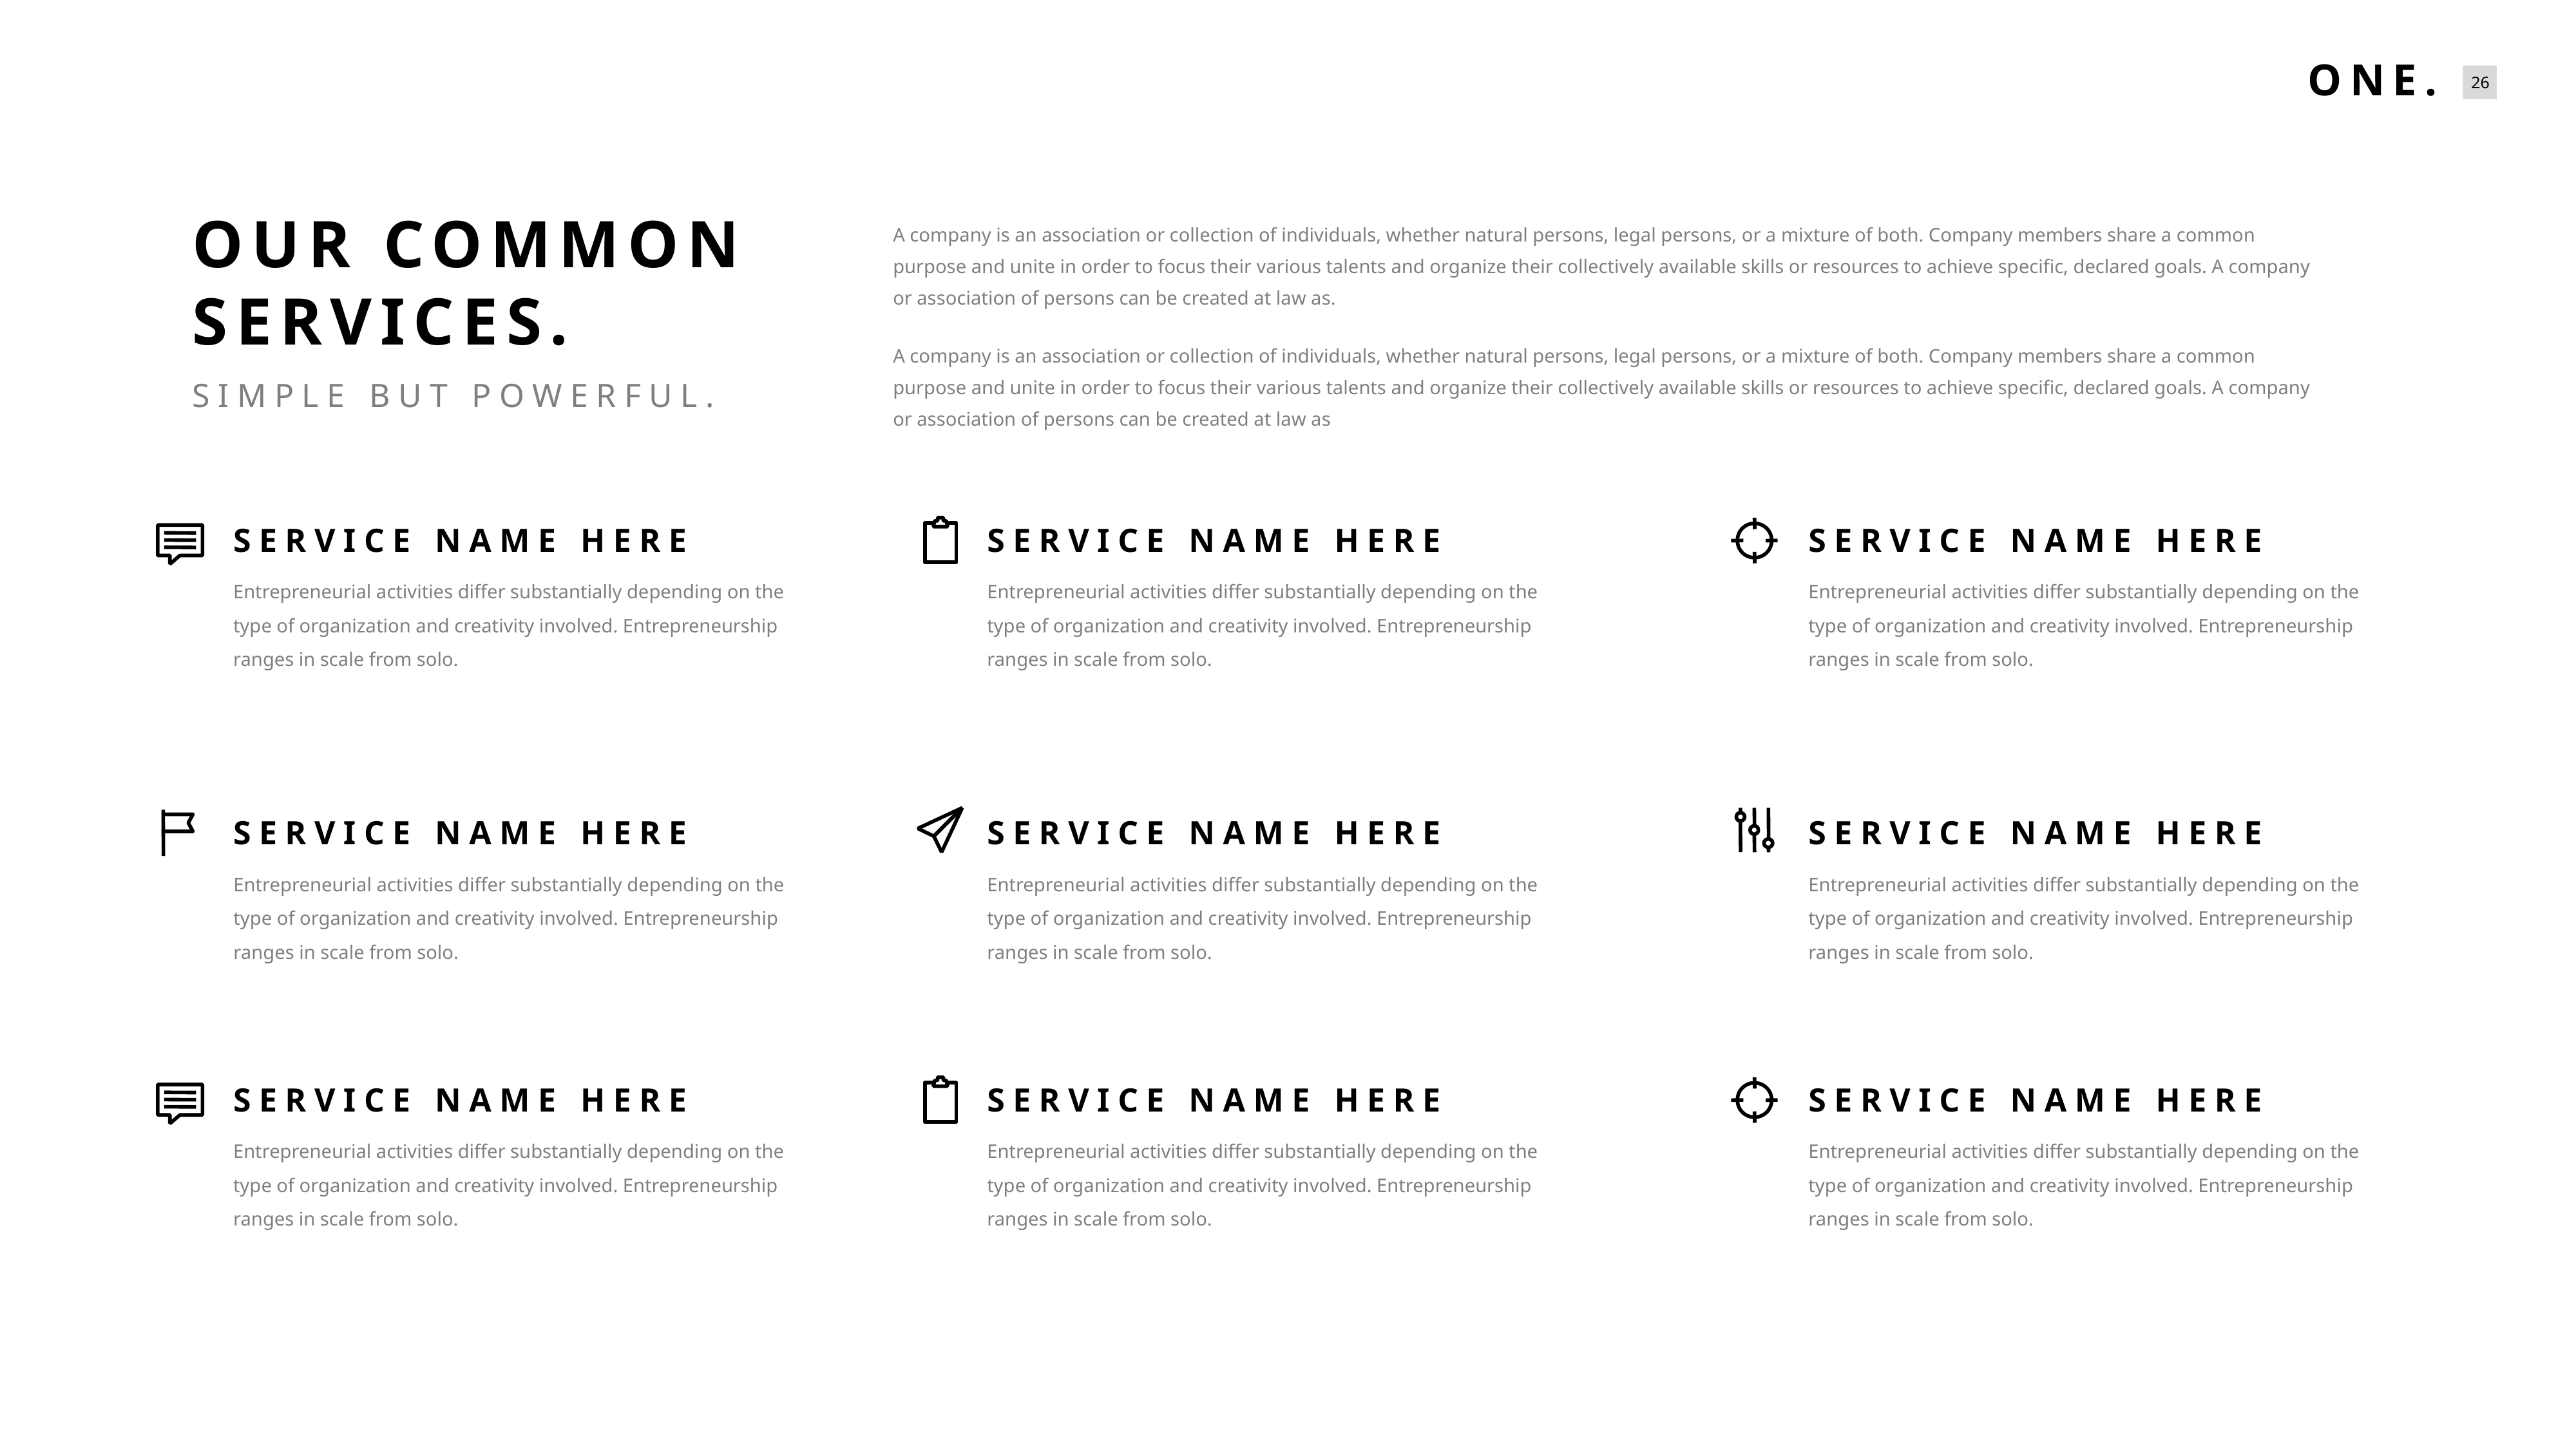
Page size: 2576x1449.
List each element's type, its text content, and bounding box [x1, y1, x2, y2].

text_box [924, 1077, 957, 1122]
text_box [1731, 1077, 1778, 1123]
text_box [924, 517, 957, 563]
text_box Entrepreneurial activities differ substantially depending on the type of organization and creativity involved. Entrepreneurship ranges in scale from solo. [1798, 1123, 2387, 1235]
text_box SERVICE NAME HERE [224, 495, 841, 564]
text_box SERVICE NAME HERE [977, 1055, 1594, 1123]
text_box Entrepreneurial activities differ substantially depending on the type of organization and creativity involved. Entrepreneurship ranges in scale from solo. [977, 1123, 1566, 1235]
text_box Entrepreneurial activities differ substantially depending on the type of organization and creativity involved. Entrepreneurship ranges in scale from solo. [977, 564, 1566, 675]
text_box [157, 525, 203, 564]
text_box OUR COMMON SERVICES. [183, 198, 956, 363]
text_box Entrepreneurial activities differ substantially depending on the type of organization and creativity involved. Entrepreneurship ranges in scale from solo. [977, 857, 1566, 968]
text_box SERVICE NAME HERE [977, 788, 1594, 857]
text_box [1736, 808, 1773, 853]
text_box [157, 1084, 203, 1124]
text_box SERVICE NAME HERE [1798, 495, 2416, 564]
text_box Entrepreneurial activities differ substantially depending on the type of organization and creativity involved. Entrepreneurship ranges in scale from solo. [1798, 857, 2387, 968]
text_box Entrepreneurial activities differ substantially depending on the type of organization and creativity involved. Entrepreneurship ranges in scale from solo. [224, 1123, 812, 1235]
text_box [163, 810, 193, 857]
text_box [917, 808, 962, 853]
text_box Entrepreneurial activities differ substantially depending on the type of organization and creativity involved. Entrepreneurship ranges in scale from solo. [224, 857, 812, 968]
text_box SERVICE NAME HERE [1798, 788, 2416, 857]
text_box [1731, 517, 1778, 564]
text_box Entrepreneurial activities differ substantially depending on the type of organization and creativity involved. Entrepreneurship ranges in scale from solo. [1798, 564, 2387, 675]
text_box SERVICE NAME HERE [224, 788, 841, 857]
text_box SERVICE NAME HERE [224, 1055, 841, 1123]
text_box A company is an association or collection of individuals, whether natural persons, legal persons, or a mixture of both. Company members share a common purpose and unite in order to focus their various talents and organize their collectively available skills or resources to achieve specific, declared goals. A company or association of persons can be created at law as. A company is an association or collection of individuals, whether natural persons, legal persons, or a mixture of both. Company members share a common purpose and unite in order to focus their various talents and organize their collectively available skills or resources to achieve specific, declared goals. A company or association of persons can be created at law as [873, 204, 2344, 440]
text_box SERVICE NAME HERE [977, 495, 1594, 564]
text_box SIMPLE BUT POWERFUL. [183, 370, 873, 419]
text_box Entrepreneurial activities differ substantially depending on the type of organization and creativity involved. Entrepreneurship ranges in scale from solo. [224, 564, 812, 675]
text_box SERVICE NAME HERE [1798, 1055, 2416, 1123]
